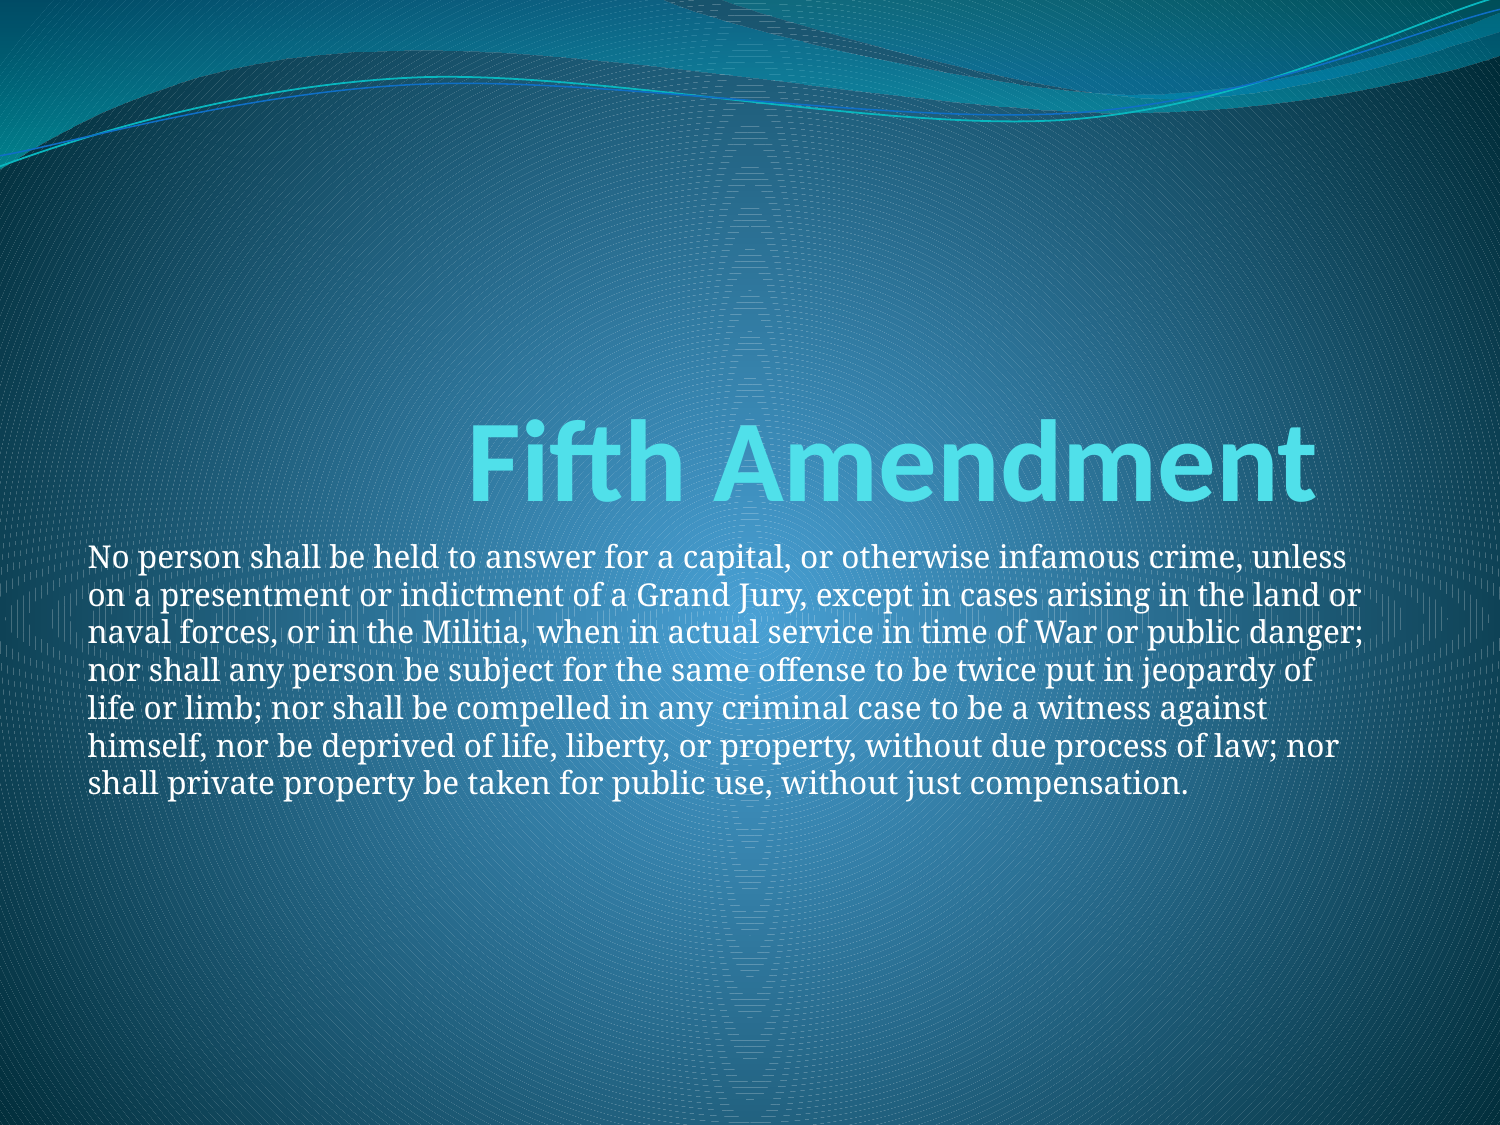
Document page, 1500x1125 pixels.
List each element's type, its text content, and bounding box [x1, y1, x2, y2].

subtitle No person shall be held to answer for a capital, or otherwise infamous crime, unless on a presentment or indictment of a Grand Jury, except in cases arising in the land or naval forces, or in the Militia, when in actual service in time of War or public danger; nor shall any person be subject for the same offense to be twice put in jeopardy of life or limb; nor shall be compelled in any criminal case to be a witness against himself, nor be deprived of life, liberty, or property, without due process of law; nor shall private property be taken for public use, without just compensation. [87, 529, 1376, 818]
title Fifth Amendment [87, 224, 1376, 525]
